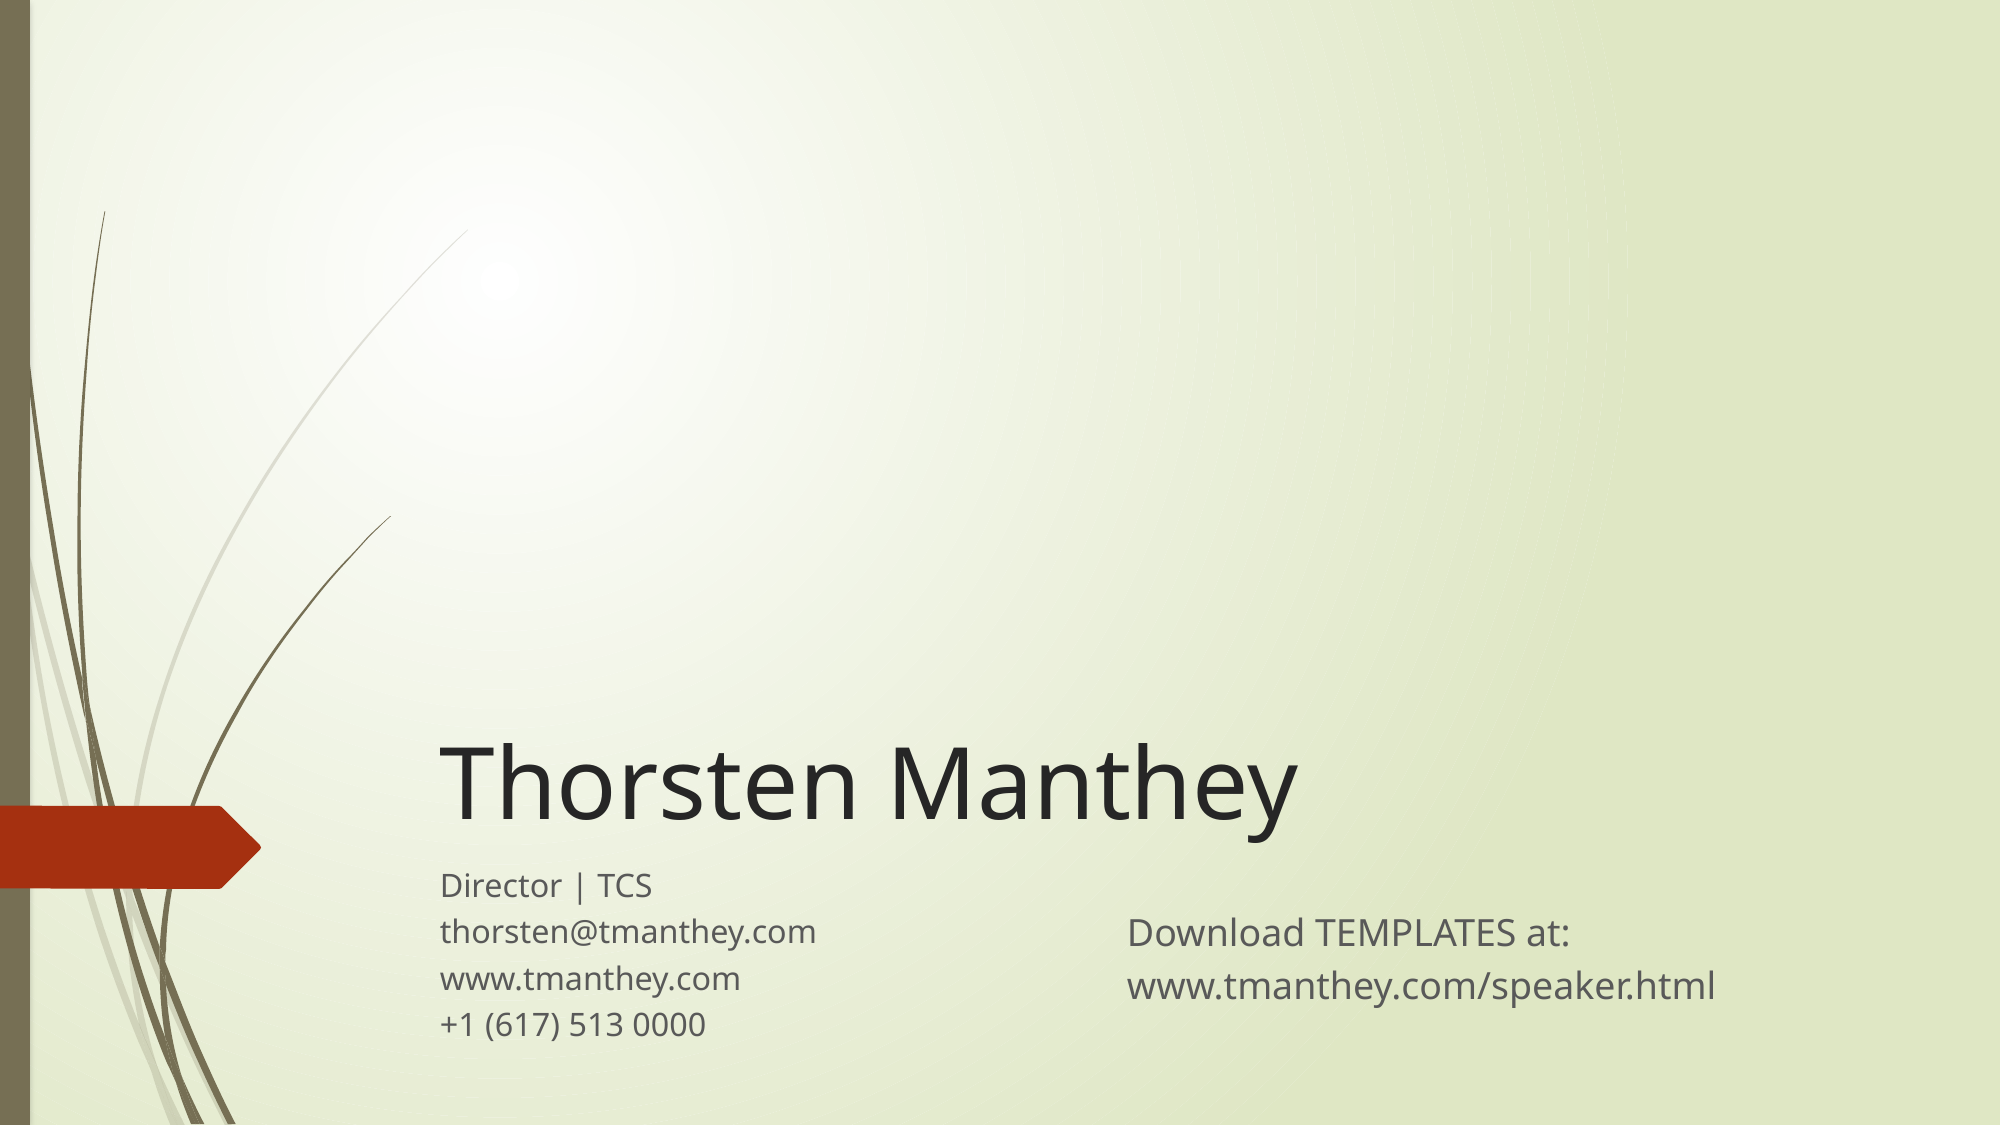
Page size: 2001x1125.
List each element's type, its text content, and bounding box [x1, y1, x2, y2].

title Thorsten Manthey [424, 399, 1888, 847]
text_box Download TEMPLATES at: www.tmanthey.com/speaker.html [1111, 846, 1799, 1050]
list Director | TCS thorsten@tmanthey.com www.tmanthey.com +1 (617) 513 0000 [424, 849, 1112, 1053]
